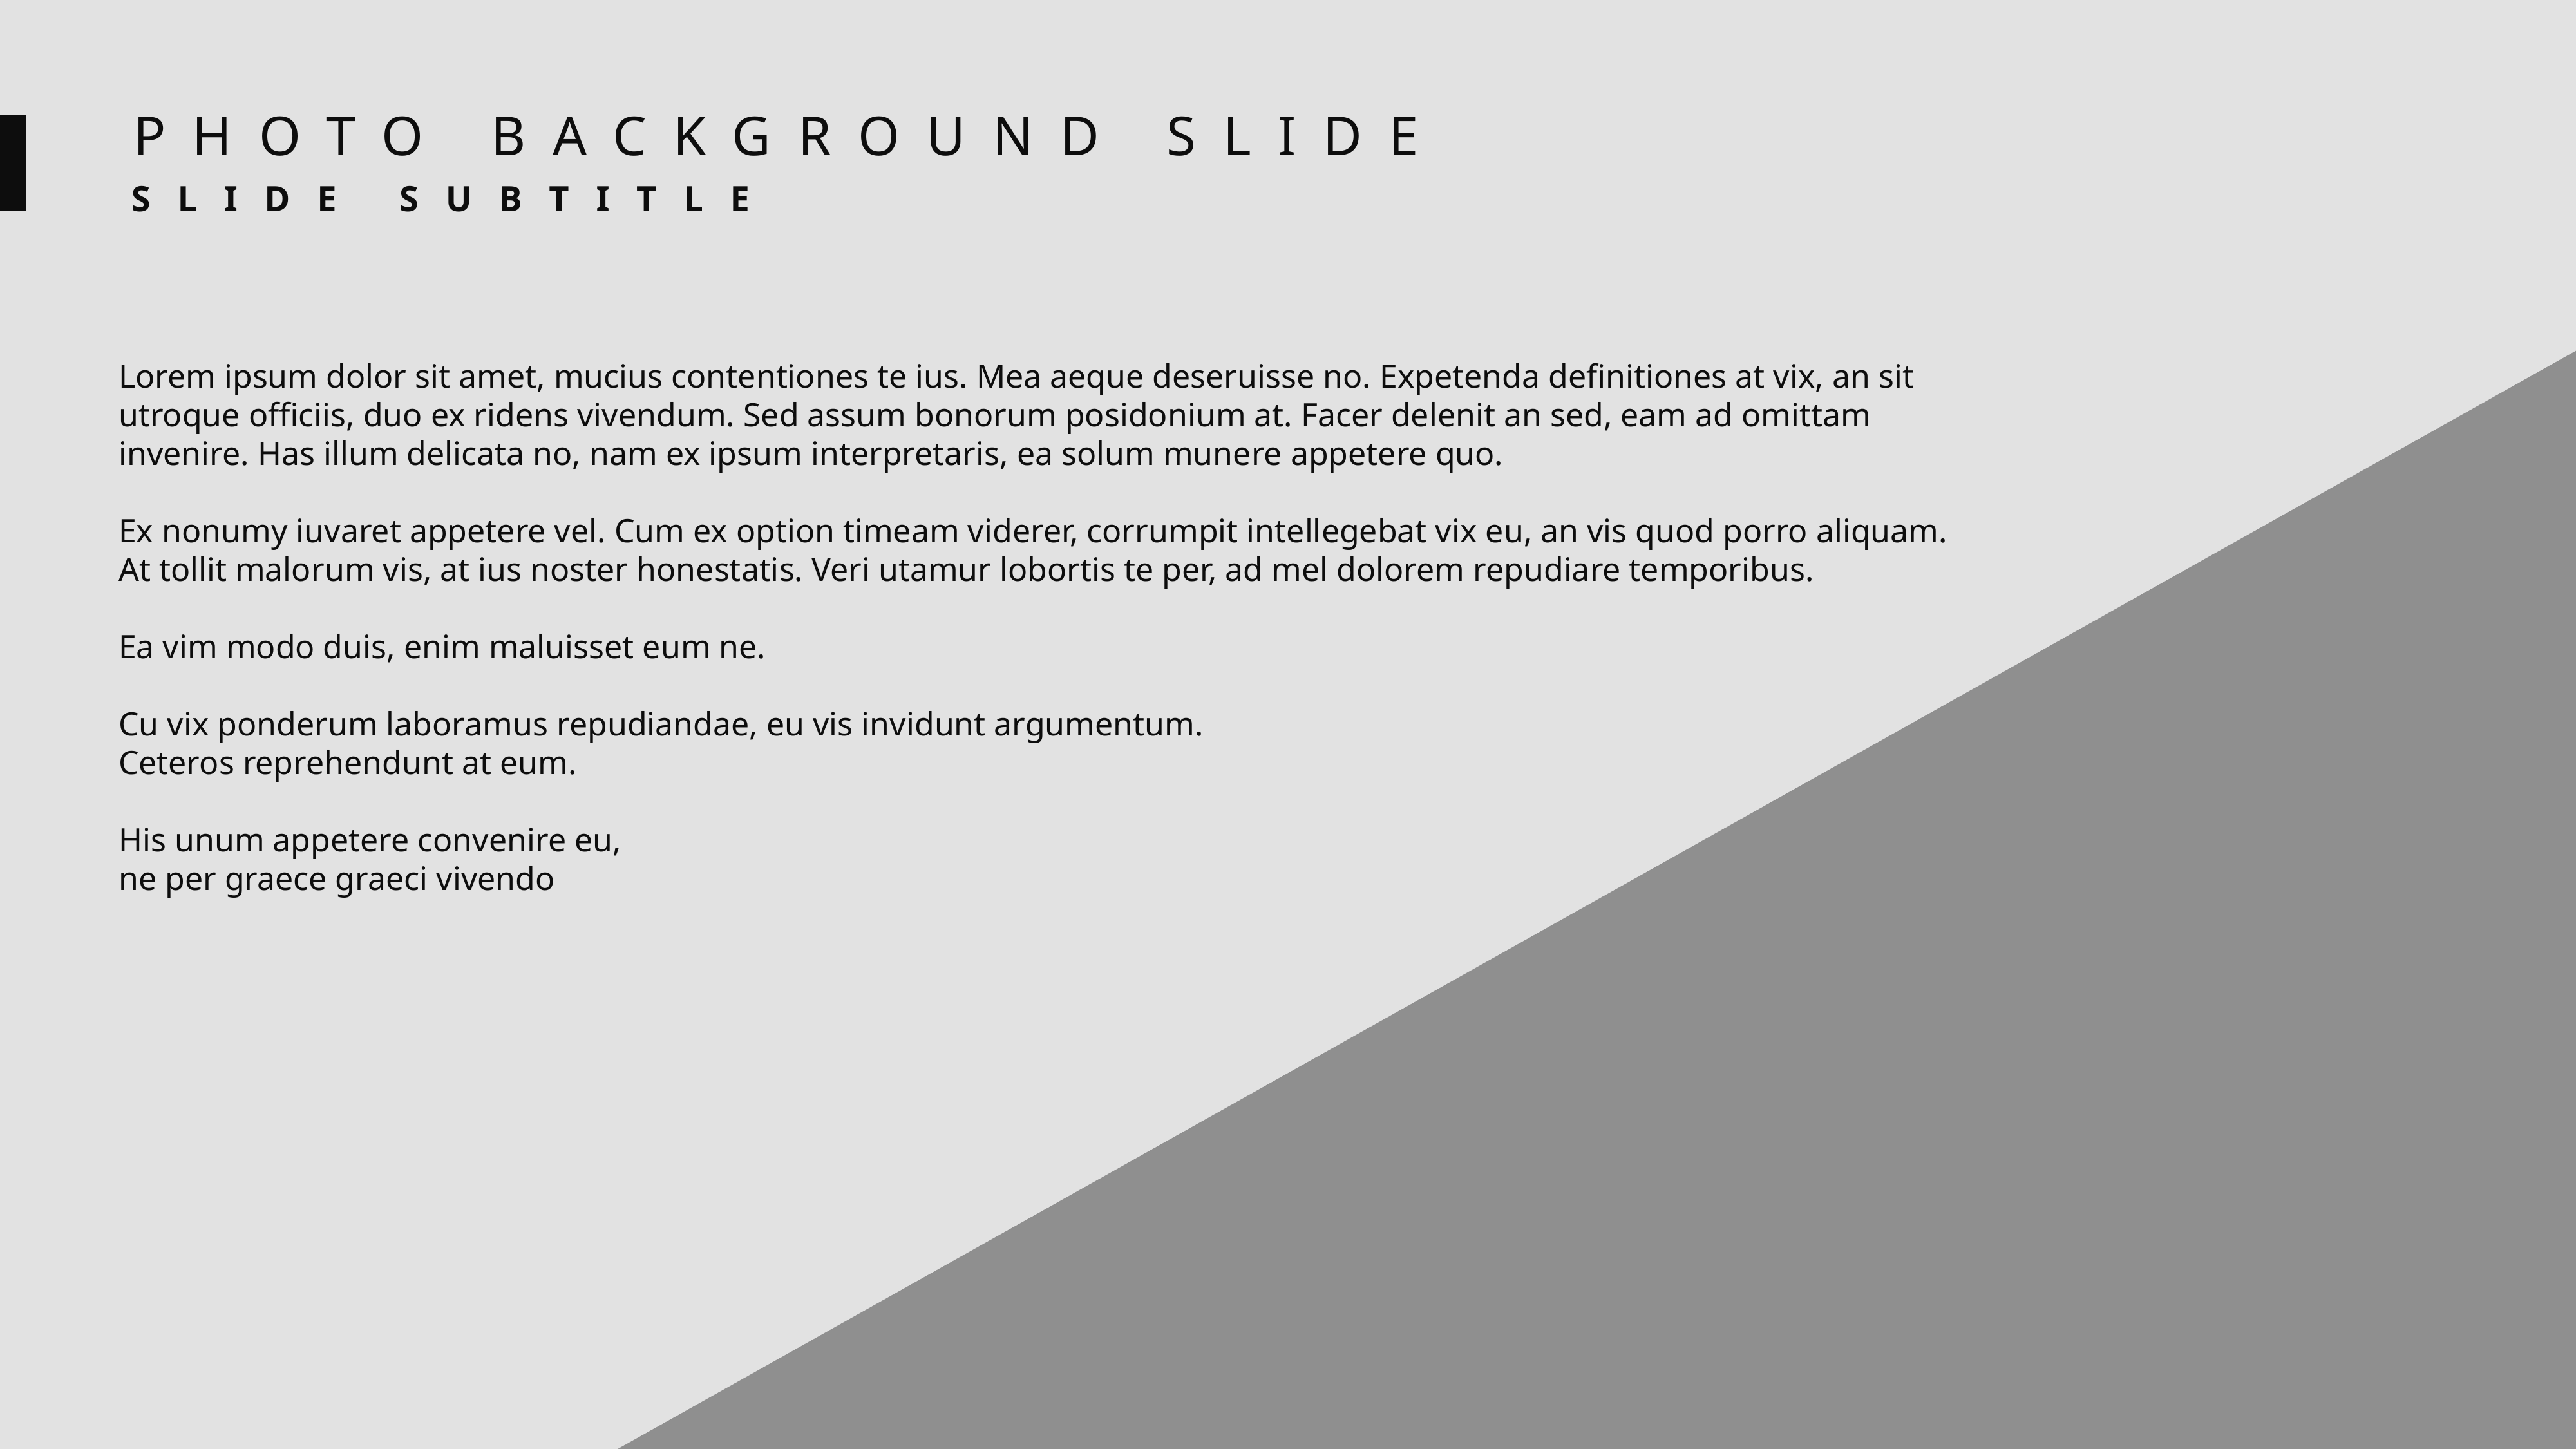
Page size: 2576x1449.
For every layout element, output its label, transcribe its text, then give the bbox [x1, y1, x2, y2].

text_box PHOTO BACKGROUND SLIDE [124, 97, 1430, 171]
text_box SLIDE SUBTITLE [122, 171, 761, 223]
text_box Lorem ipsum dolor sit amet, mucius contentiones te ius. Mea aeque deseruisse no. Expetenda definitiones at vix, an sit utroque officiis, duo ex ridens vivendum. Sed assum bonorum posidonium at. Facer delenit an sed, eam ad omittam invenire. Has illum delicata no, nam ex ipsum interpretaris, ea solum munere appetere quo. Ex nonumy iuvaret appetere vel. Cum ex option timeam viderer, corrumpit intellegebat vix eu, an vis quod porro aliquam. At tollit malorum vis, at ius noster honestatis. Veri utamur lobortis te per, ad mel dolorem repudiare temporibus. Ea vim modo duis, enim maluisset eum ne. Cu vix ponderum laboramus repudiandae, eu vis invidunt argumentum. Ceteros reprehendunt at eum. His unum appetere convenire eu, ne per graece graeci vivendo [109, 350, 2009, 902]
text_box [0, 114, 27, 211]
text_box [0, 0, 2576, 1449]
